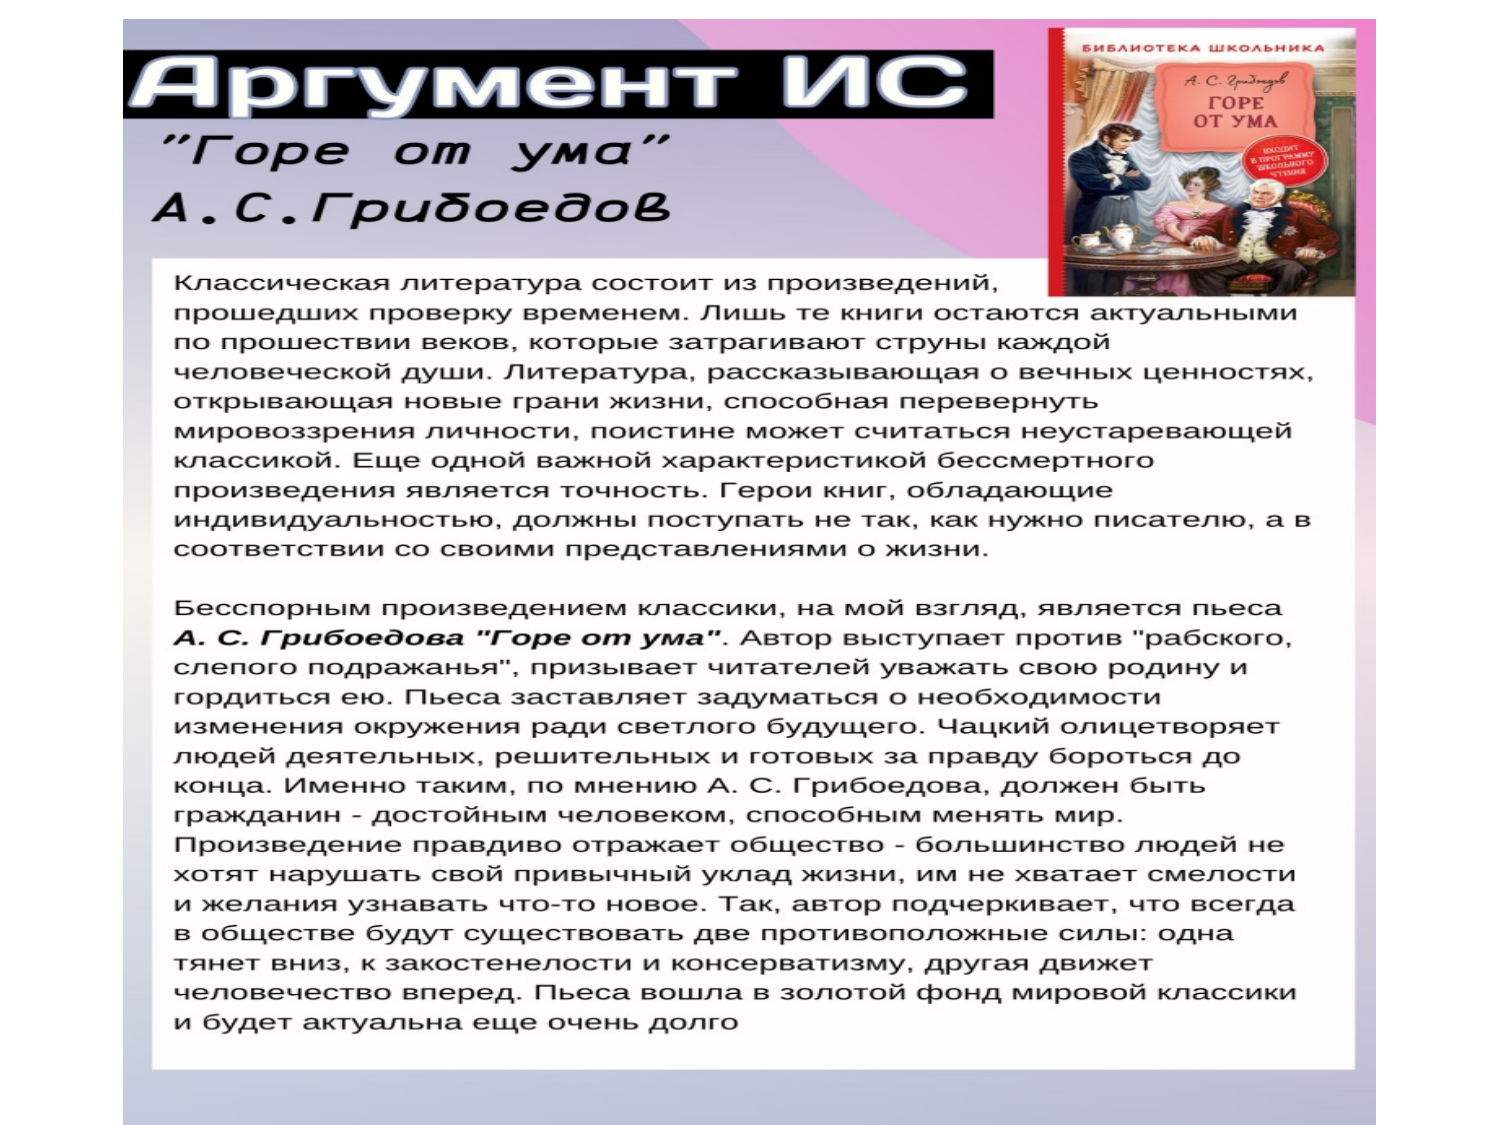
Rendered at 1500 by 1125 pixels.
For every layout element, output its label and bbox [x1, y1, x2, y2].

list [123, 18, 1377, 1125]
